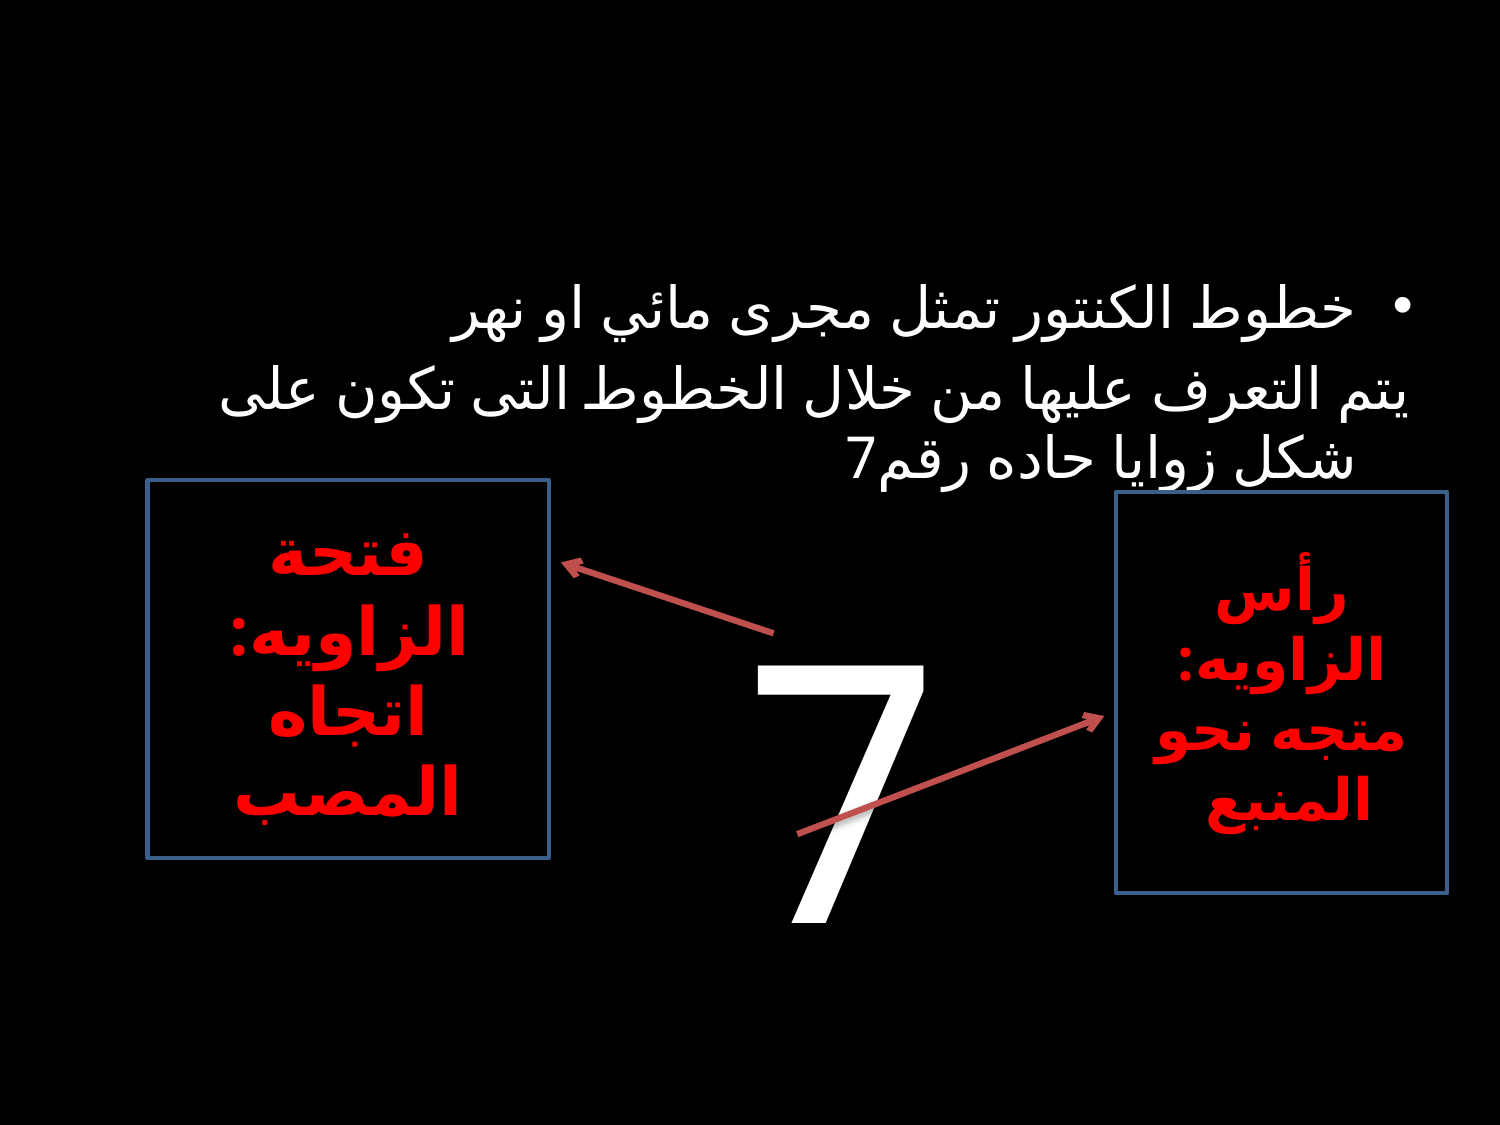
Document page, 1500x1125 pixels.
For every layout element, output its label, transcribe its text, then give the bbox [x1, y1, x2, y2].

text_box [796, 715, 1105, 835]
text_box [560, 562, 774, 634]
text_box رأس الزاويه: متجه نحو المنبع [1114, 490, 1449, 895]
text_box فتحة الزاويه: اتجاه المصب [145, 478, 551, 860]
list خطوط الكنتور تمثل مجرى مائي او نهر يتم التعرف عليها من خلال الخطوط التى تكون على شكل زوايا حاده رقم7 7 [75, 262, 1425, 1005]
